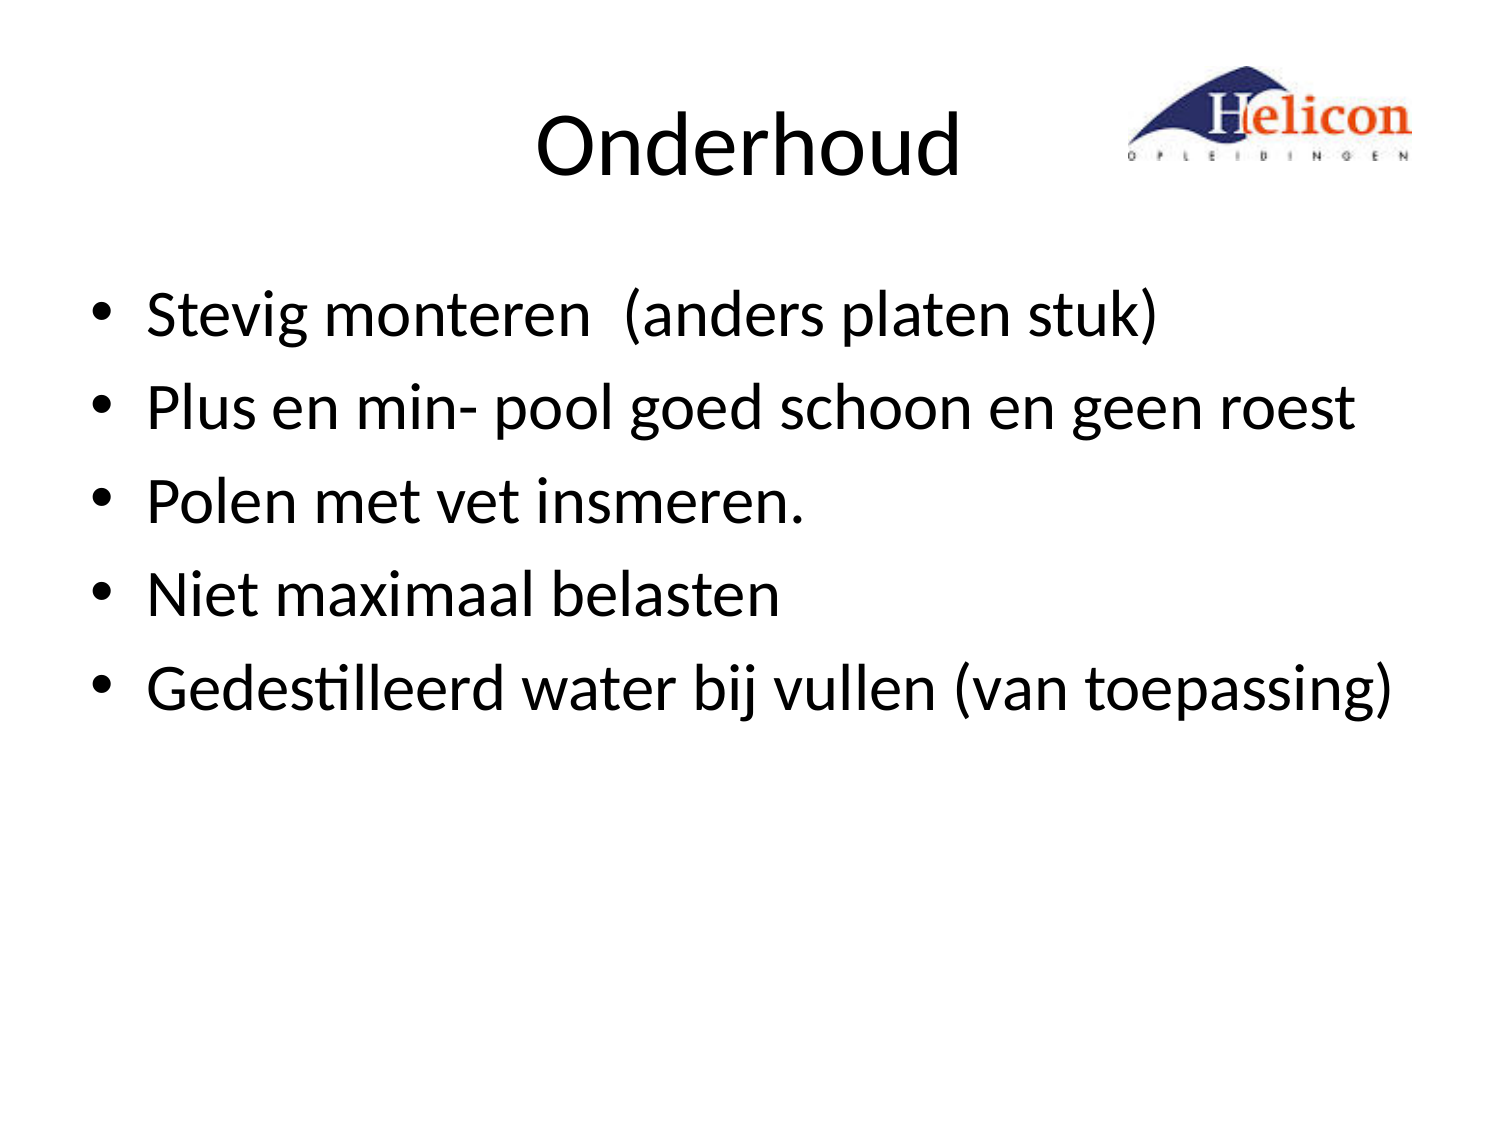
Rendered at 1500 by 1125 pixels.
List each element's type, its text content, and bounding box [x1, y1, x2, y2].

list Stevig monteren (anders platen stuk) Plus en min- pool goed schoon en geen roest Polen met vet insmeren. Niet maximaal belasten Gedestilleerd water bij vullen (van toepassing) [75, 262, 1425, 1005]
title Onderhoud [75, 45, 1425, 233]
picture [1127, 66, 1412, 162]
